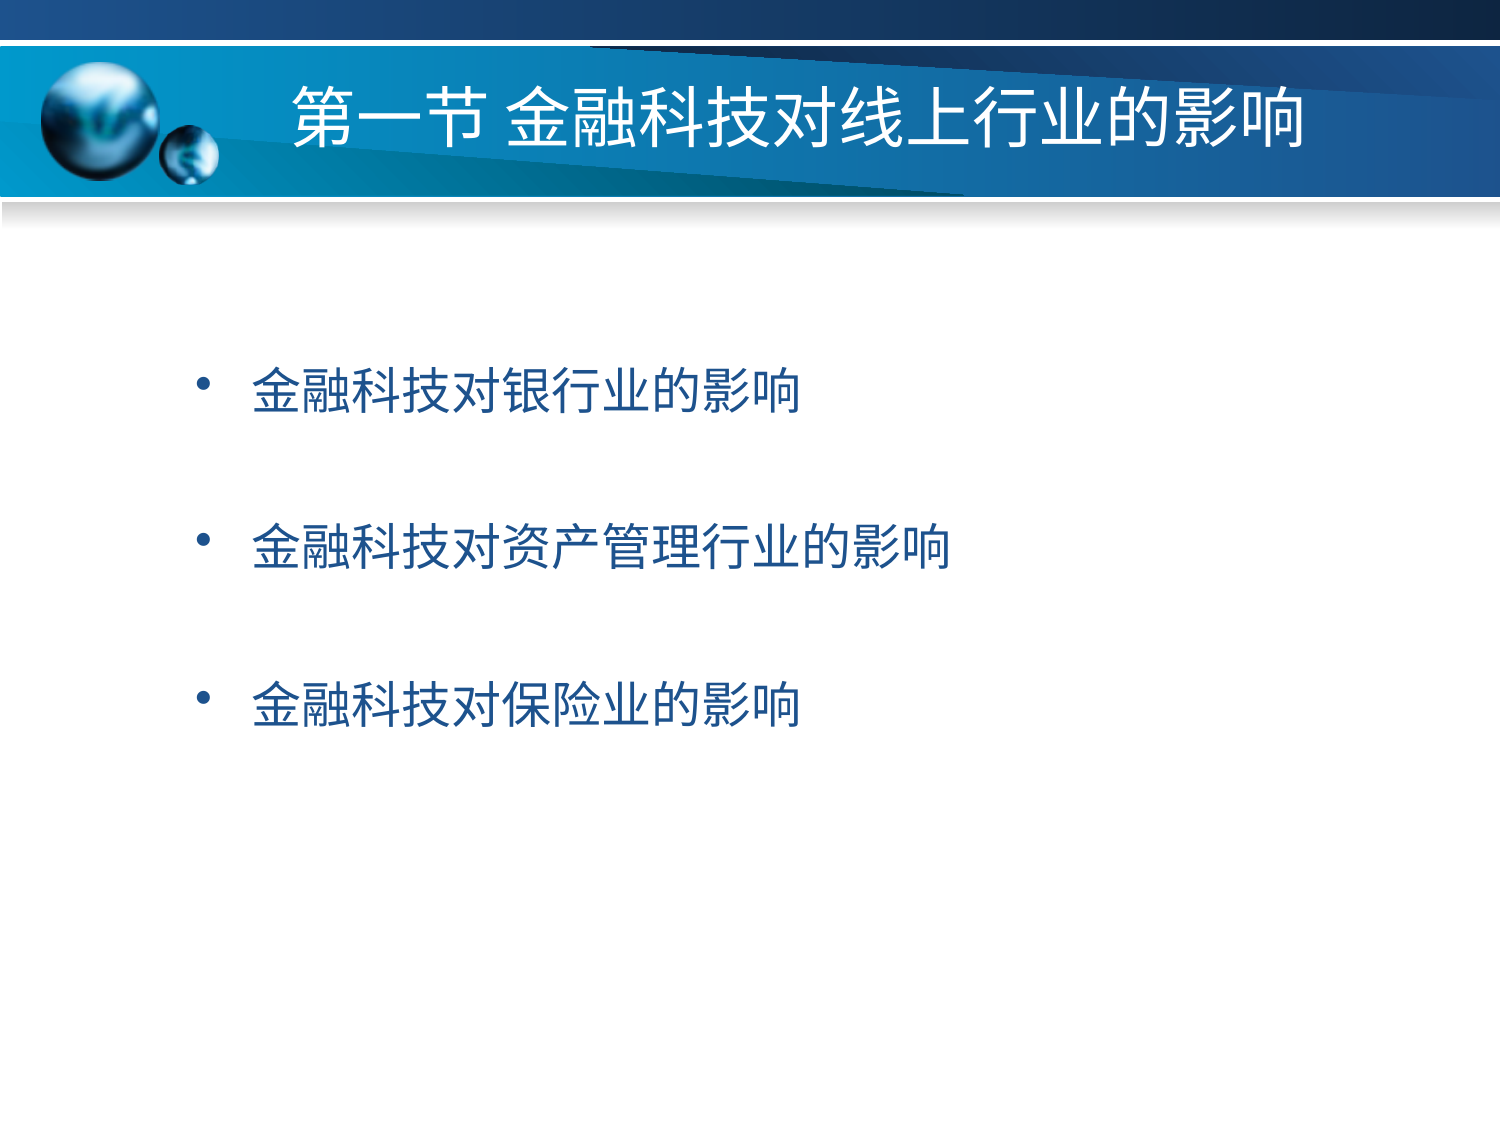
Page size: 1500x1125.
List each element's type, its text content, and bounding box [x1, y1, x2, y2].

title 第一节 金融科技对线上行业的影响 [274, 44, 1363, 188]
text_box 金融科技对保险业的影响 [180, 665, 1046, 741]
picture [42, 63, 159, 180]
text_box 金融科技对资产管理行业的影响 [180, 508, 1127, 583]
text_box 金融科技对银行业的影响 [180, 351, 1165, 427]
picture [160, 126, 218, 184]
